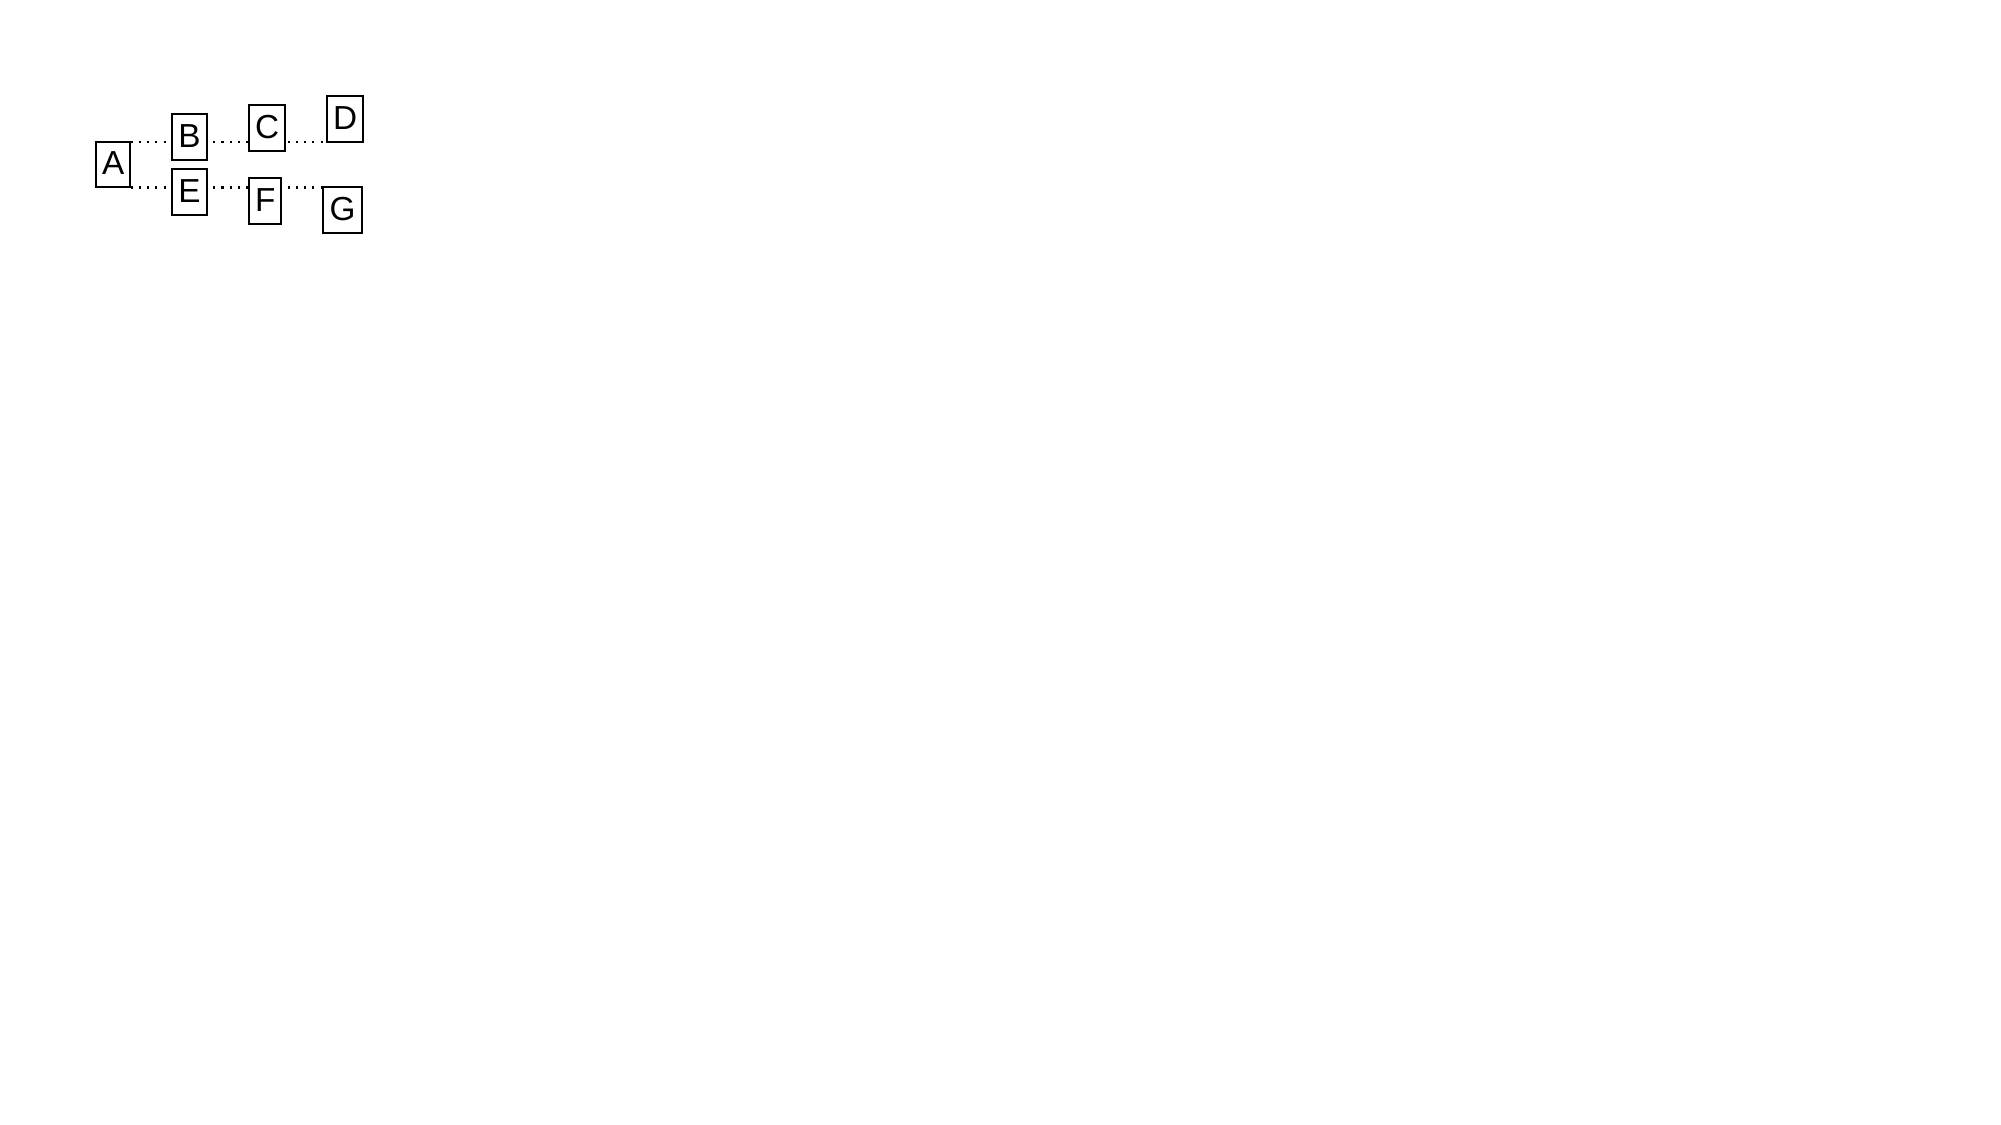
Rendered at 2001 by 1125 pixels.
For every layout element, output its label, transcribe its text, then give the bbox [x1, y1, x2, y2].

text_box E [172, 169, 207, 187]
text_box C [248, 142, 286, 151]
text_box B [172, 142, 207, 160]
text_box A [95, 141, 131, 188]
text_box F [248, 188, 282, 225]
text_box C [248, 104, 286, 141]
text_box F [248, 178, 282, 187]
text_box G [323, 187, 362, 234]
text_box E [172, 188, 207, 215]
text_box D [326, 95, 364, 142]
text_box B [172, 114, 207, 141]
text_box [74, 74, 386, 255]
